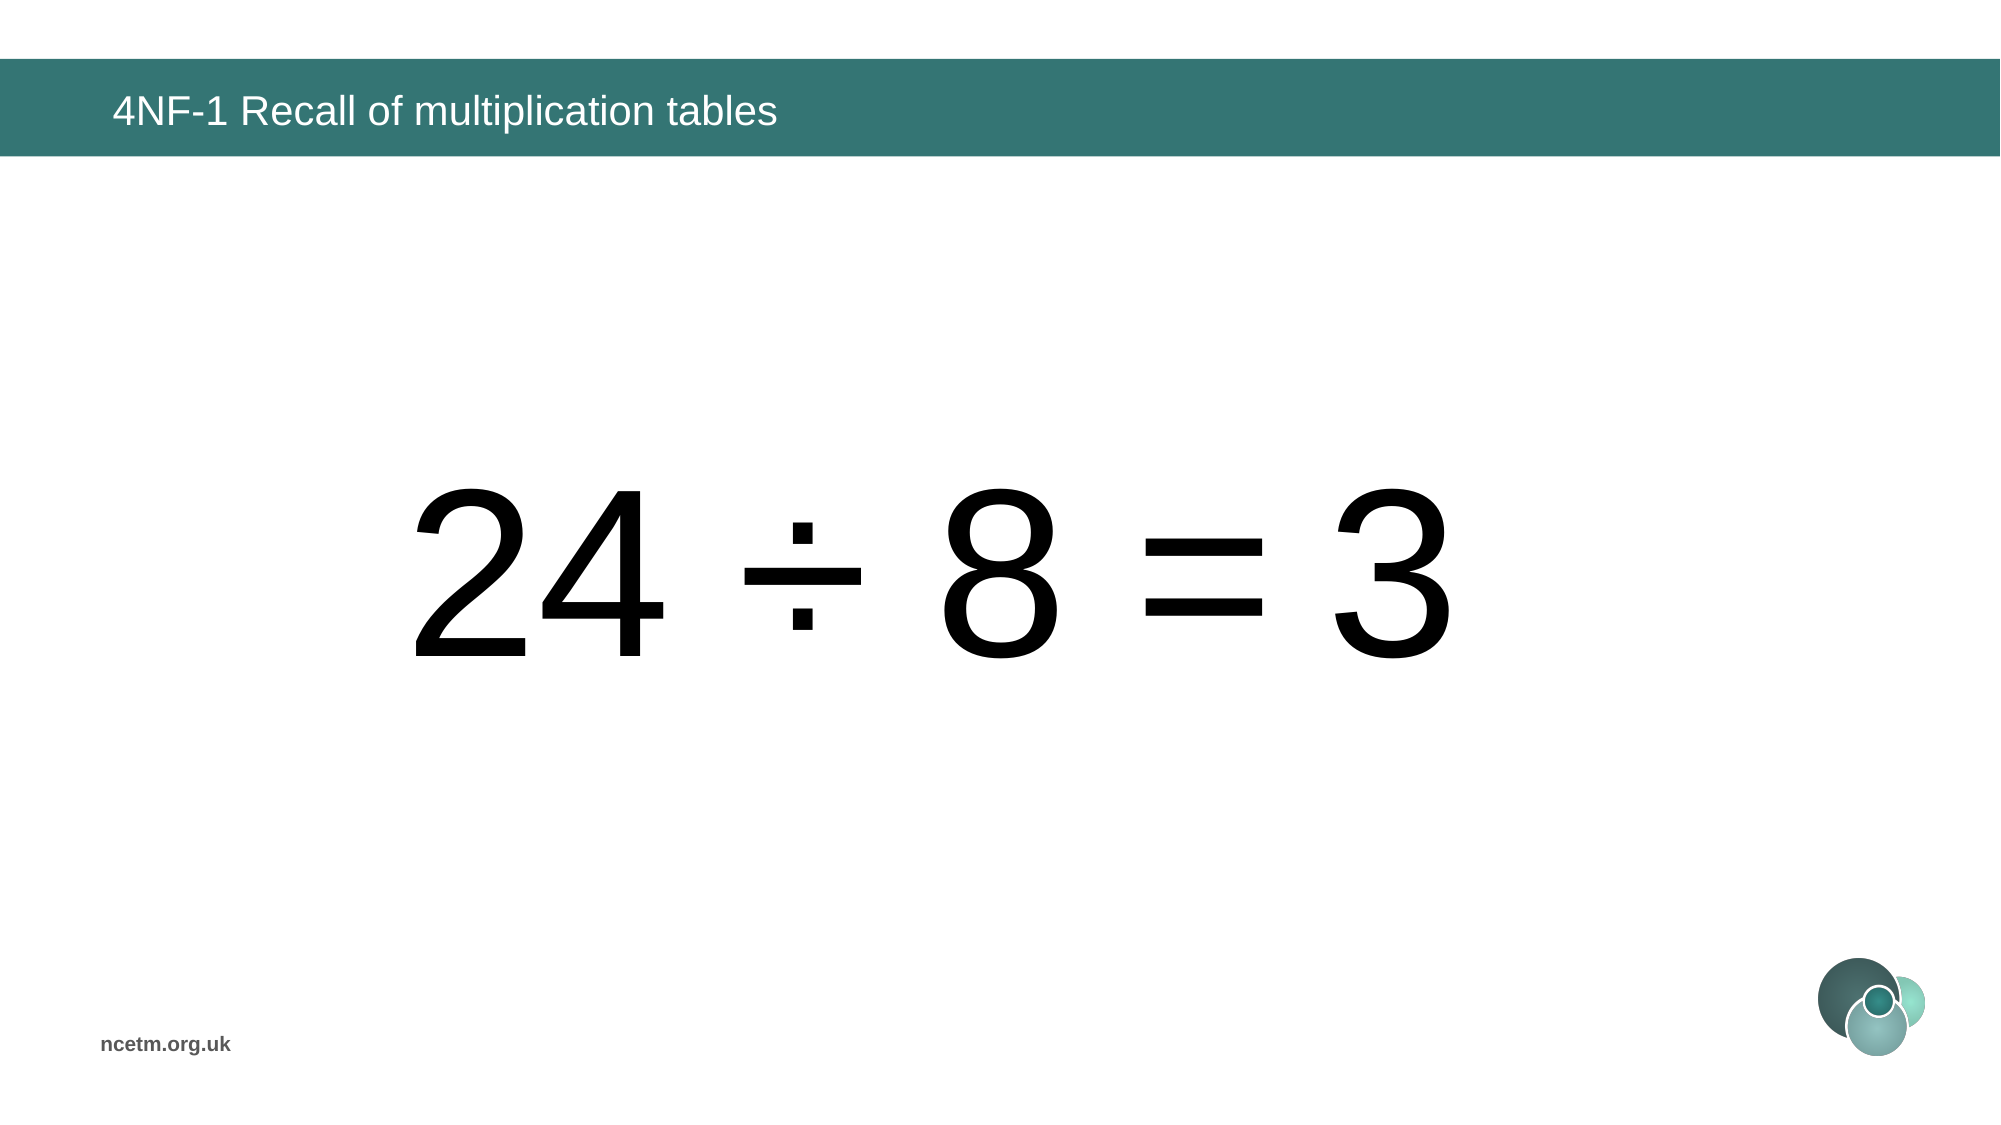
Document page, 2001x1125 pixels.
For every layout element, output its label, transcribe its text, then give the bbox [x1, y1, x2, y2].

text_box 24 ÷ 8 = [389, 409, 1311, 712]
title 4NF-1 Recall of multiplication tables [97, 76, 1945, 147]
picture [1818, 958, 1925, 1056]
text_box 3 [1311, 409, 1475, 712]
